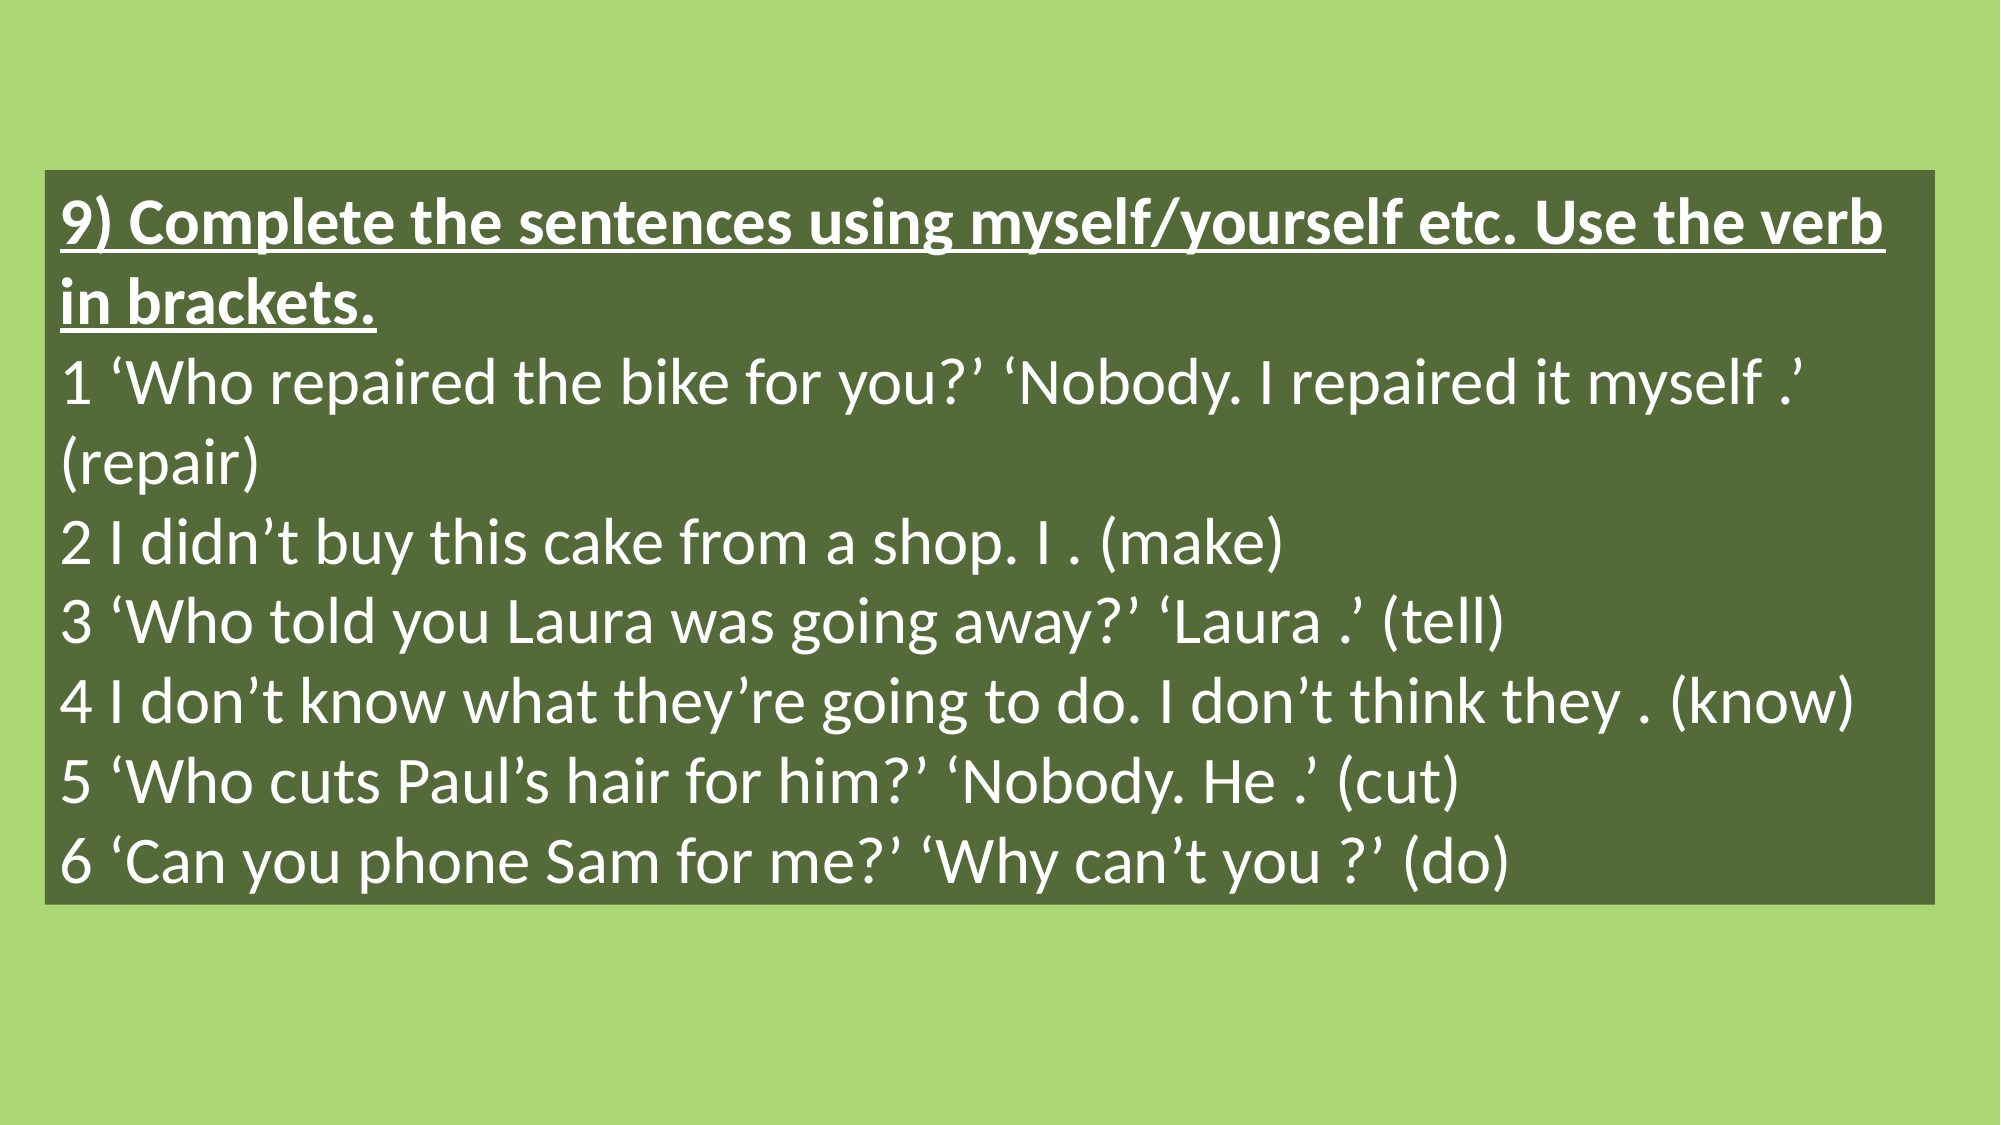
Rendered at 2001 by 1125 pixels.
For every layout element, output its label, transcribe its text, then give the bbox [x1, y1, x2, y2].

text_box 9) Complete the sentences using myself/yourself etc. Use the verb in brackets. 1 ‘Who repaired the bike for you?’ ‘Nobody. I repaired it myself .’ (repair) 2 I didn’t buy this cake from a shop. I . (make) 3 ‘Who told you Laura was going away?’ ‘Laura .’ (tell) 4 I don’t know what they’re going to do. I don’t think they . (know) 5 ‘Who cuts Paul’s hair for him?’ ‘Nobody. He .’ (cut) 6 ‘Can you phone Sam for me?’ ‘Why can’t you ?’ (do) [44, 170, 1935, 905]
